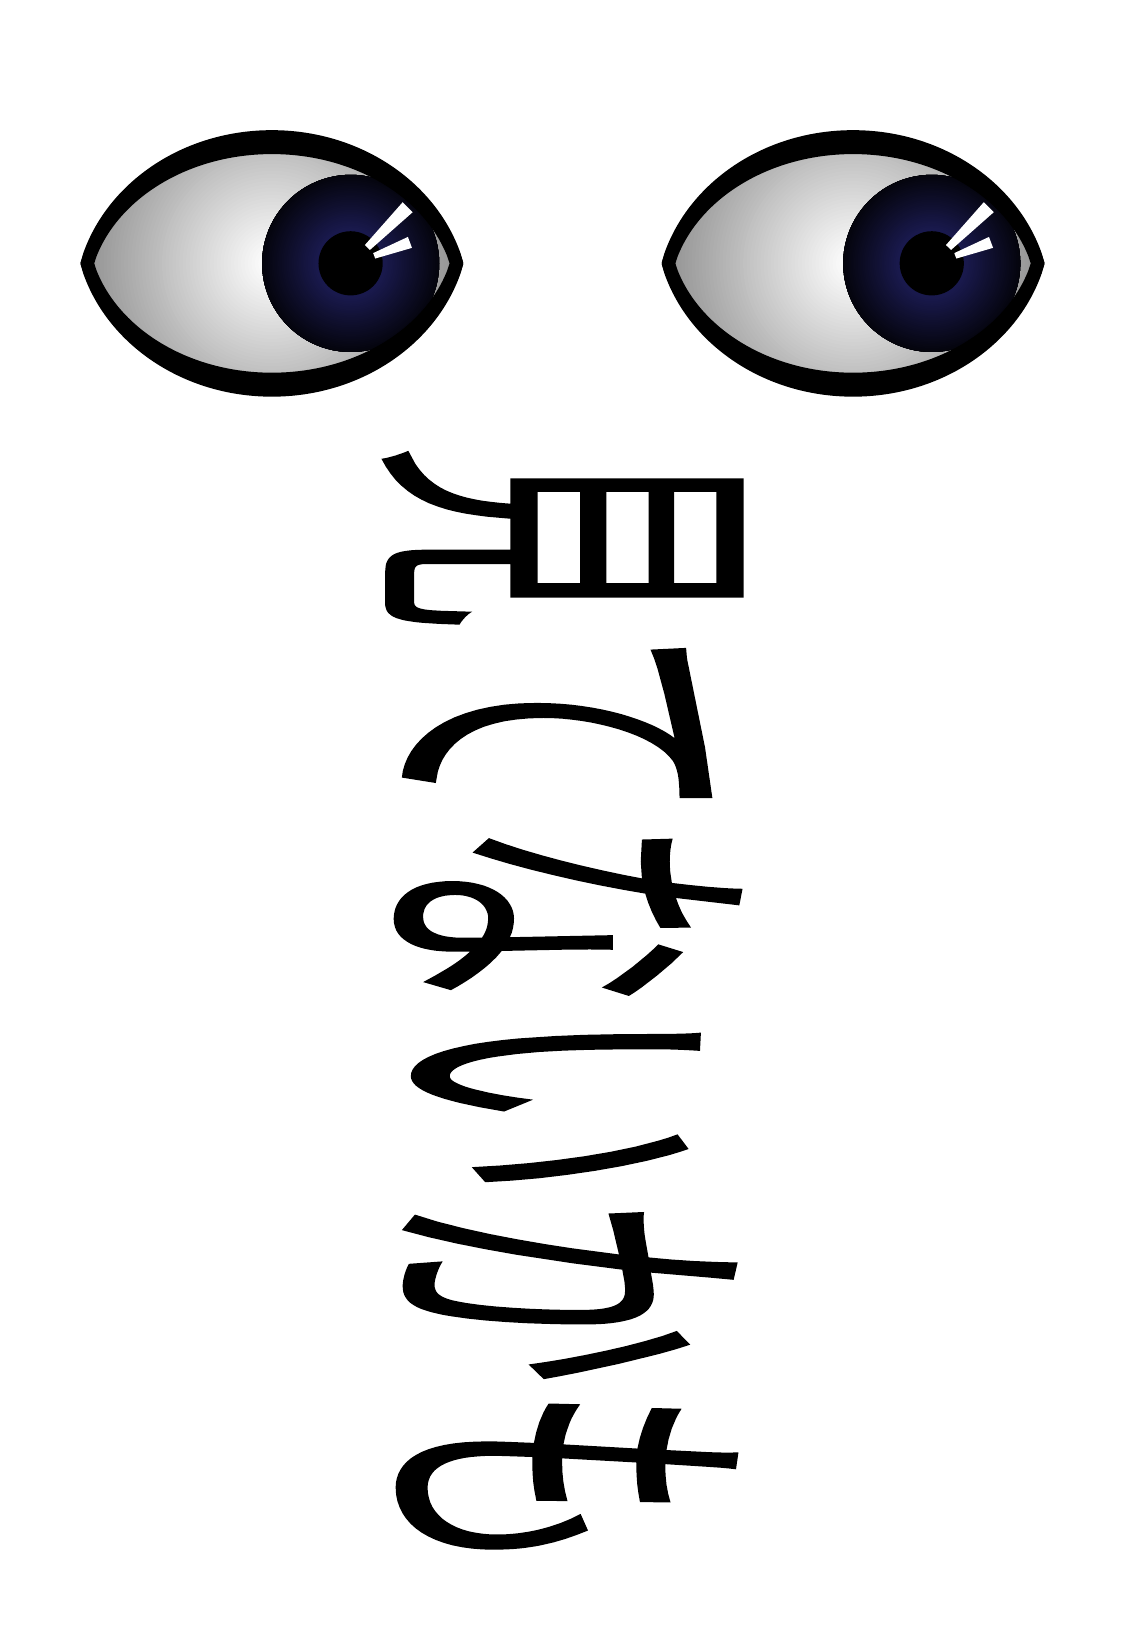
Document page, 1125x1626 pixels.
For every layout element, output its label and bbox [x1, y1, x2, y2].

text_box [83, 133, 1042, 394]
